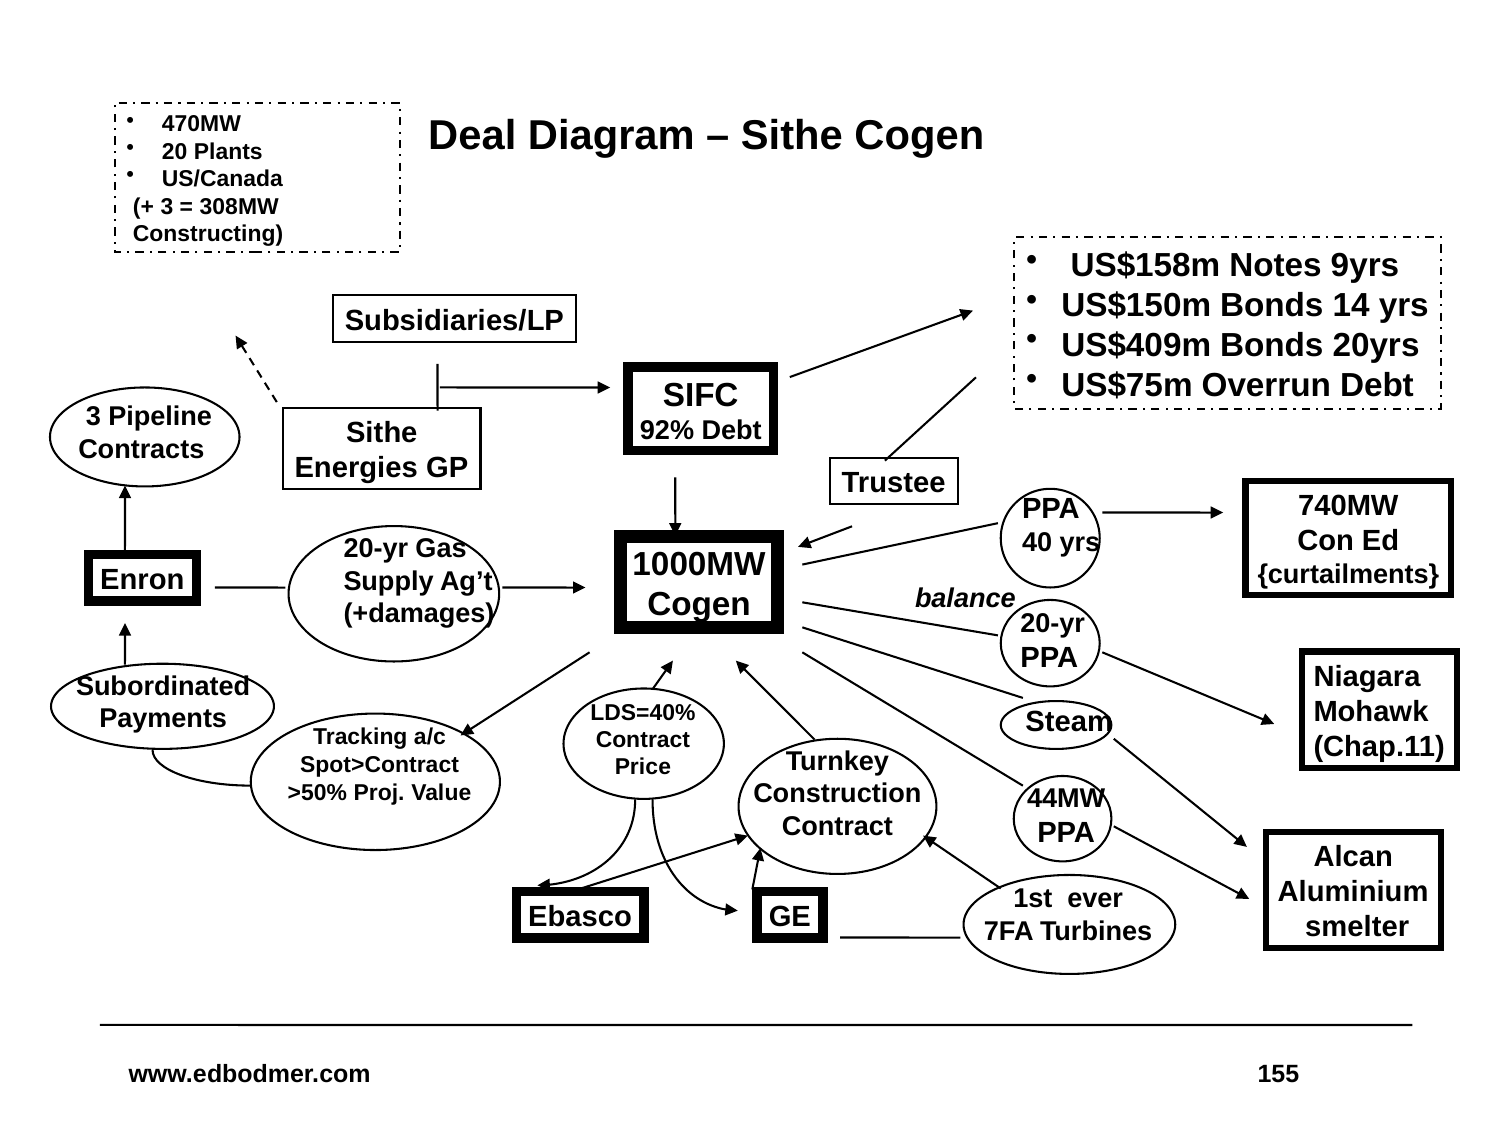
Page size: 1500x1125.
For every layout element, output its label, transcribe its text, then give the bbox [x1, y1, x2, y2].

text_box Subsidiaries/LP [333, 295, 577, 342]
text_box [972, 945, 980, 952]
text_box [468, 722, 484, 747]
text_box 20-yr PPA [1080, 660, 1097, 679]
text_box LDS=40% Contract Price [578, 691, 615, 711]
text_box [1000, 488, 1100, 588]
text_box US$158m Notes 9yrs US$150m Bonds 14 yrs US$409m Bonds 20yrs US$75m Overrun Debt [1014, 237, 1442, 409]
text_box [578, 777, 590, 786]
text_box [1113, 826, 1250, 899]
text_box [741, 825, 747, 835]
text_box 1st ever 7FA Turbines [972, 874, 997, 904]
text_box [1102, 652, 1275, 725]
text_box Subordinated Payments [64, 662, 262, 686]
text_box [118, 623, 132, 665]
text_box [923, 835, 1001, 889]
text_box 740MW Con Ed {curtailments} [1245, 480, 1451, 595]
text_box [251, 713, 500, 851]
text_box 20-yr PPA [1053, 599, 1097, 626]
text_box Niagara Mohawk (Chap.11) [1301, 651, 1458, 768]
title Deal Diagram – Sithe Cogen [125, 99, 1288, 225]
text_box [1013, 775, 1112, 862]
text_box [1102, 506, 1224, 519]
text_box 20-yr Gas Supply Ag’t (+damages) [331, 524, 507, 634]
text_box [537, 799, 636, 891]
text_box [51, 663, 274, 749]
text_box [652, 660, 673, 690]
text_box Enron [88, 554, 197, 601]
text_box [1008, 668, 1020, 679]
text_box [652, 799, 738, 916]
text_box Tracking a/c Spot>Contract >50% Proj. Value [275, 716, 336, 740]
text_box [738, 738, 937, 874]
text_box [789, 309, 973, 378]
text_box [751, 848, 765, 890]
text_box [735, 660, 815, 740]
text_box [118, 485, 132, 553]
text_box [1000, 701, 1112, 749]
text_box Turnkey Construction Contract [814, 737, 934, 788]
text_box 3 Pipeline Contracts [189, 392, 224, 409]
text_box [669, 477, 682, 536]
text_box 44MW PPA [1015, 774, 1117, 854]
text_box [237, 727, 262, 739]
text_box Tracking a/c Spot>Contract >50% Proj. Value [415, 716, 484, 732]
text_box 1st ever 7FA Turbines [982, 874, 1065, 887]
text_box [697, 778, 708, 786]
text_box [963, 874, 1176, 974]
text_box Ebasco [516, 891, 644, 939]
text_box Sithe Energies GP [282, 407, 481, 490]
text_box Steam [1013, 696, 1126, 743]
text_box Trustee [829, 457, 958, 505]
text_box [439, 381, 611, 394]
text_box balance [903, 574, 1028, 619]
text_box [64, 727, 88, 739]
text_box [738, 834, 748, 846]
text_box GE [756, 891, 823, 939]
text_box Alcan Aluminium smelter [1265, 831, 1441, 949]
text_box [152, 749, 251, 786]
text_box 3 Pipeline Contracts [66, 392, 101, 408]
text_box [1113, 738, 1247, 847]
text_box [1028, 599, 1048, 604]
text_box [288, 526, 500, 662]
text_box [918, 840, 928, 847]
text_box [798, 526, 853, 549]
text_box [235, 335, 248, 350]
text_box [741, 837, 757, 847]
text_box SIFC 92% Debt [628, 366, 774, 451]
text_box [460, 652, 590, 736]
text_box 1st ever 7FA Turbines [1074, 874, 1164, 901]
text_box LDS=40% Contract Price [672, 691, 708, 709]
text_box Turnkey Construction Contract [741, 737, 813, 788]
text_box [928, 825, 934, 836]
text_box 1000MW Cogen [620, 536, 778, 628]
text_box [1000, 599, 1100, 687]
text_box [49, 387, 240, 487]
text_box [563, 688, 724, 799]
text_box [502, 581, 586, 594]
text_box PPA 40 yrs [1010, 484, 1113, 564]
text_box 470MW 20 Plants US/Canada (+ 3 = 308MW Constructing) [114, 103, 401, 252]
